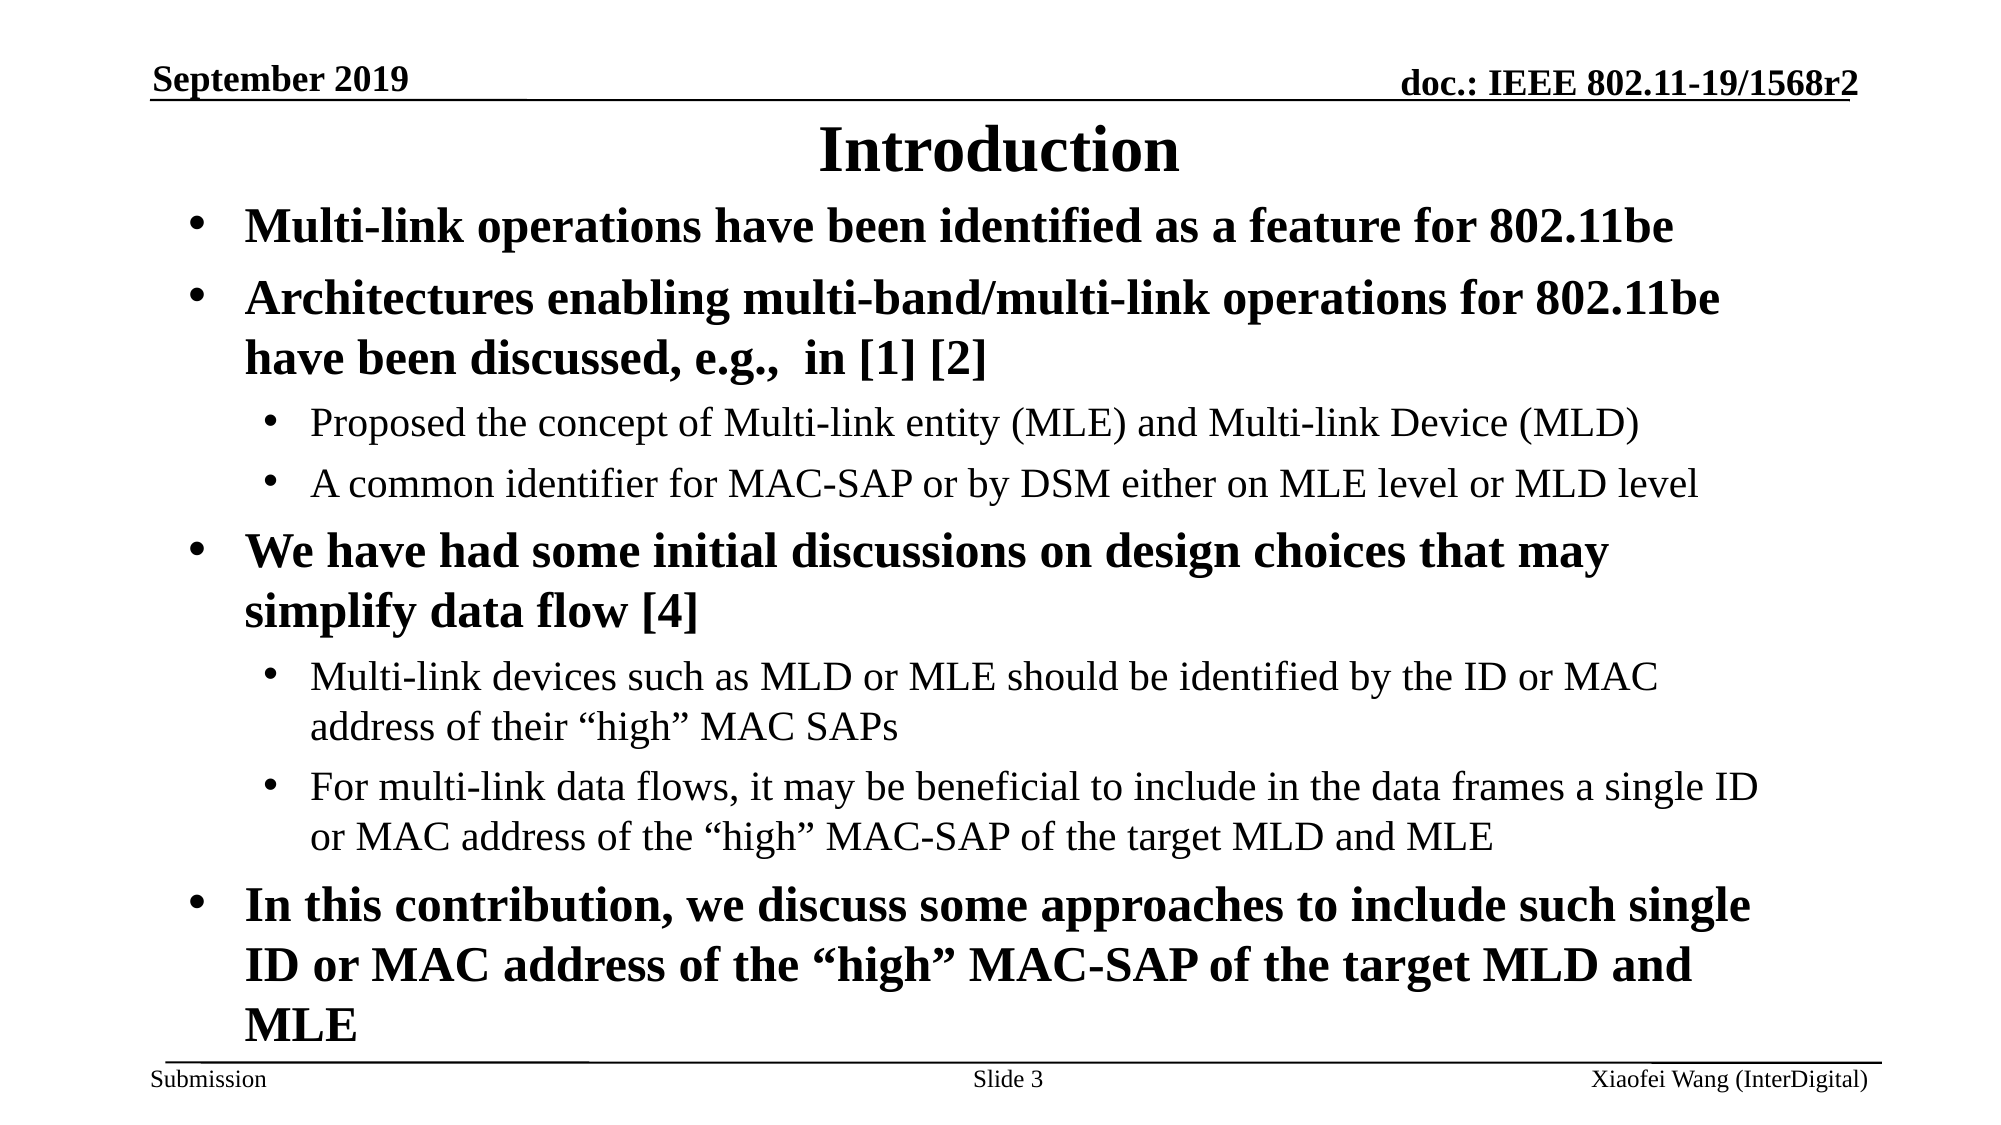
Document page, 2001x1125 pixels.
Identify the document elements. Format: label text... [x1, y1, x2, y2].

list Multi-link operations have been identified as a feature for 802.11be Architectures enabling multi-band/multi-link operations for 802.11be have been discussed, e.g., in [1] [2] Proposed the concept of Multi-link entity (MLE) and Multi-link Device (MLD) A common identifier for MAC-SAP or by DSM either on MLE level or MLD level We have had some initial discussions on design choices that may simplify data flow [4] Multi-link devices such as MLD or MLE should be identified by the ID or MAC address of their “high” MAC SAPs For multi-link data flows, it may be beneficial to include in the data frames a single ID or MAC address of the “high” MAC-SAP of the target MLD and MLE In this contribution, we discuss some approaches to include such single ID or MAC address of the “high” MAC-SAP of the target MLD and MLE [172, 184, 1804, 978]
footer Xiaofei Wang (InterDigital) [1171, 1061, 1869, 1093]
title Introduction [362, 56, 1638, 184]
slide_number Slide 3 [950, 1061, 1067, 1123]
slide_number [152, 54, 563, 100]
